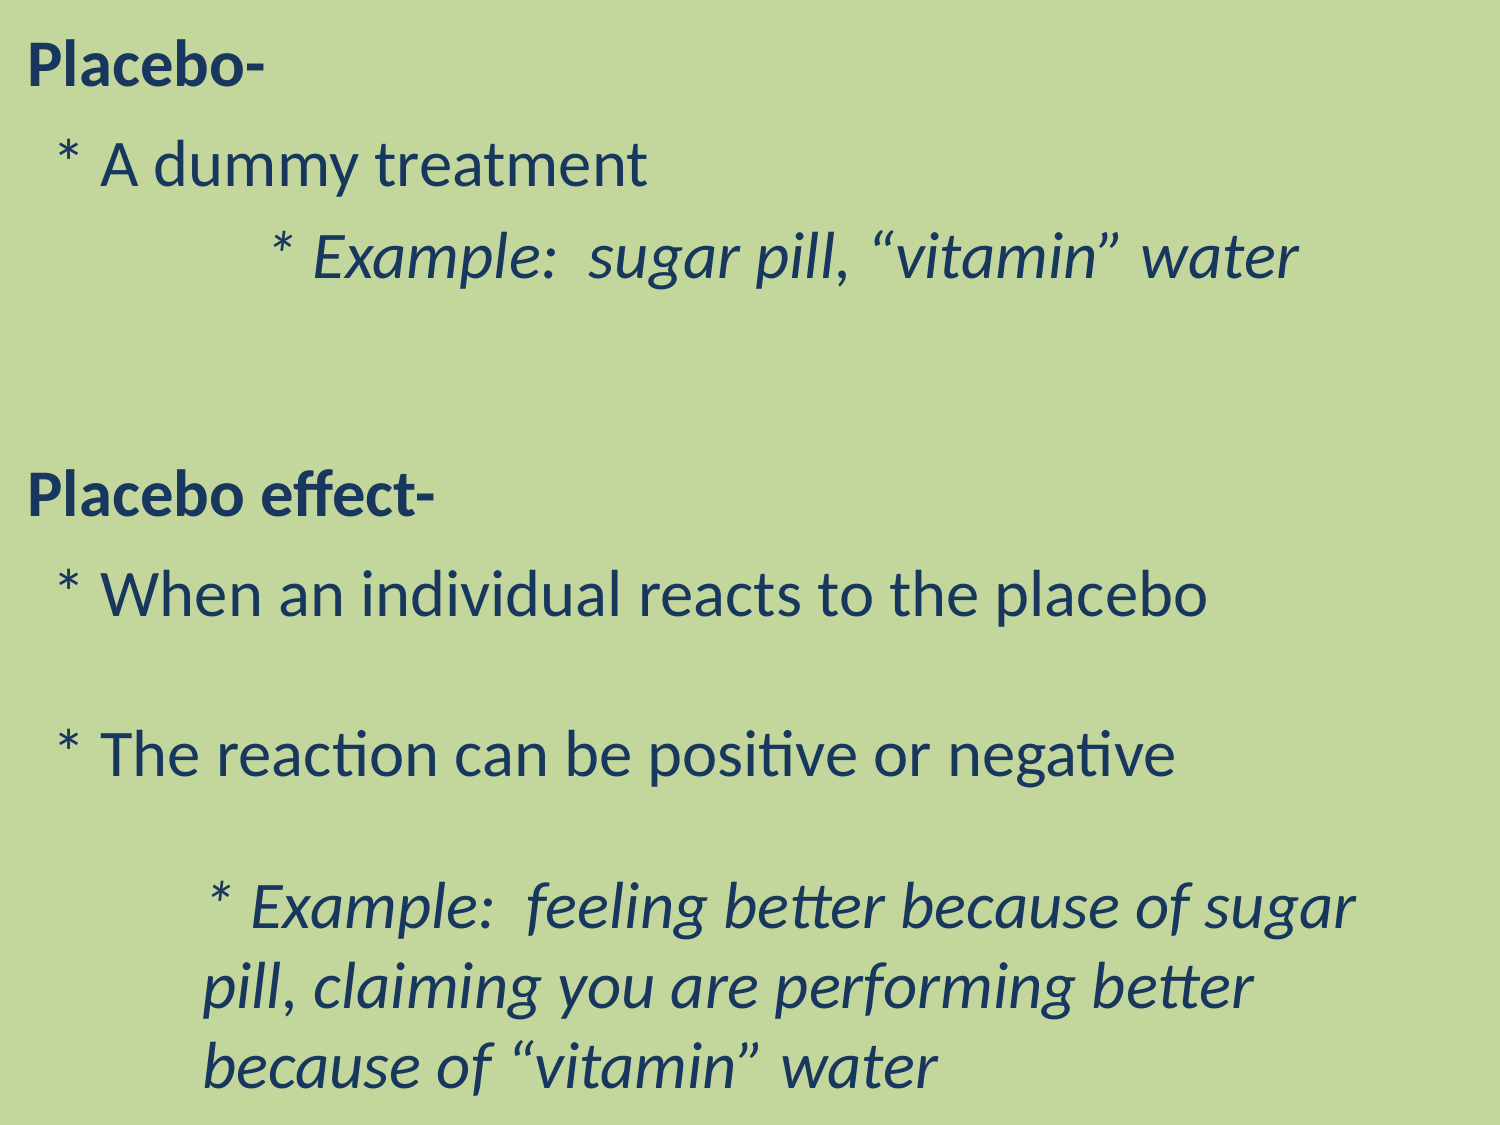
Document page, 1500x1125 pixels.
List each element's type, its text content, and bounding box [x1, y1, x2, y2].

text_box * Example: feeling better because of sugar pill, claiming you are performing better because of “vitamin” water [187, 854, 1463, 1110]
text_box * A dummy treatment [37, 112, 1500, 208]
text_box Placebo- [12, 12, 1500, 108]
text_box Placebo effect- [12, 442, 1500, 538]
text_box * Example: sugar pill, “vitamin” water [249, 204, 1500, 299]
text_box * When an individual reacts to the placebo * The reaction can be positive or negative [37, 542, 1500, 797]
